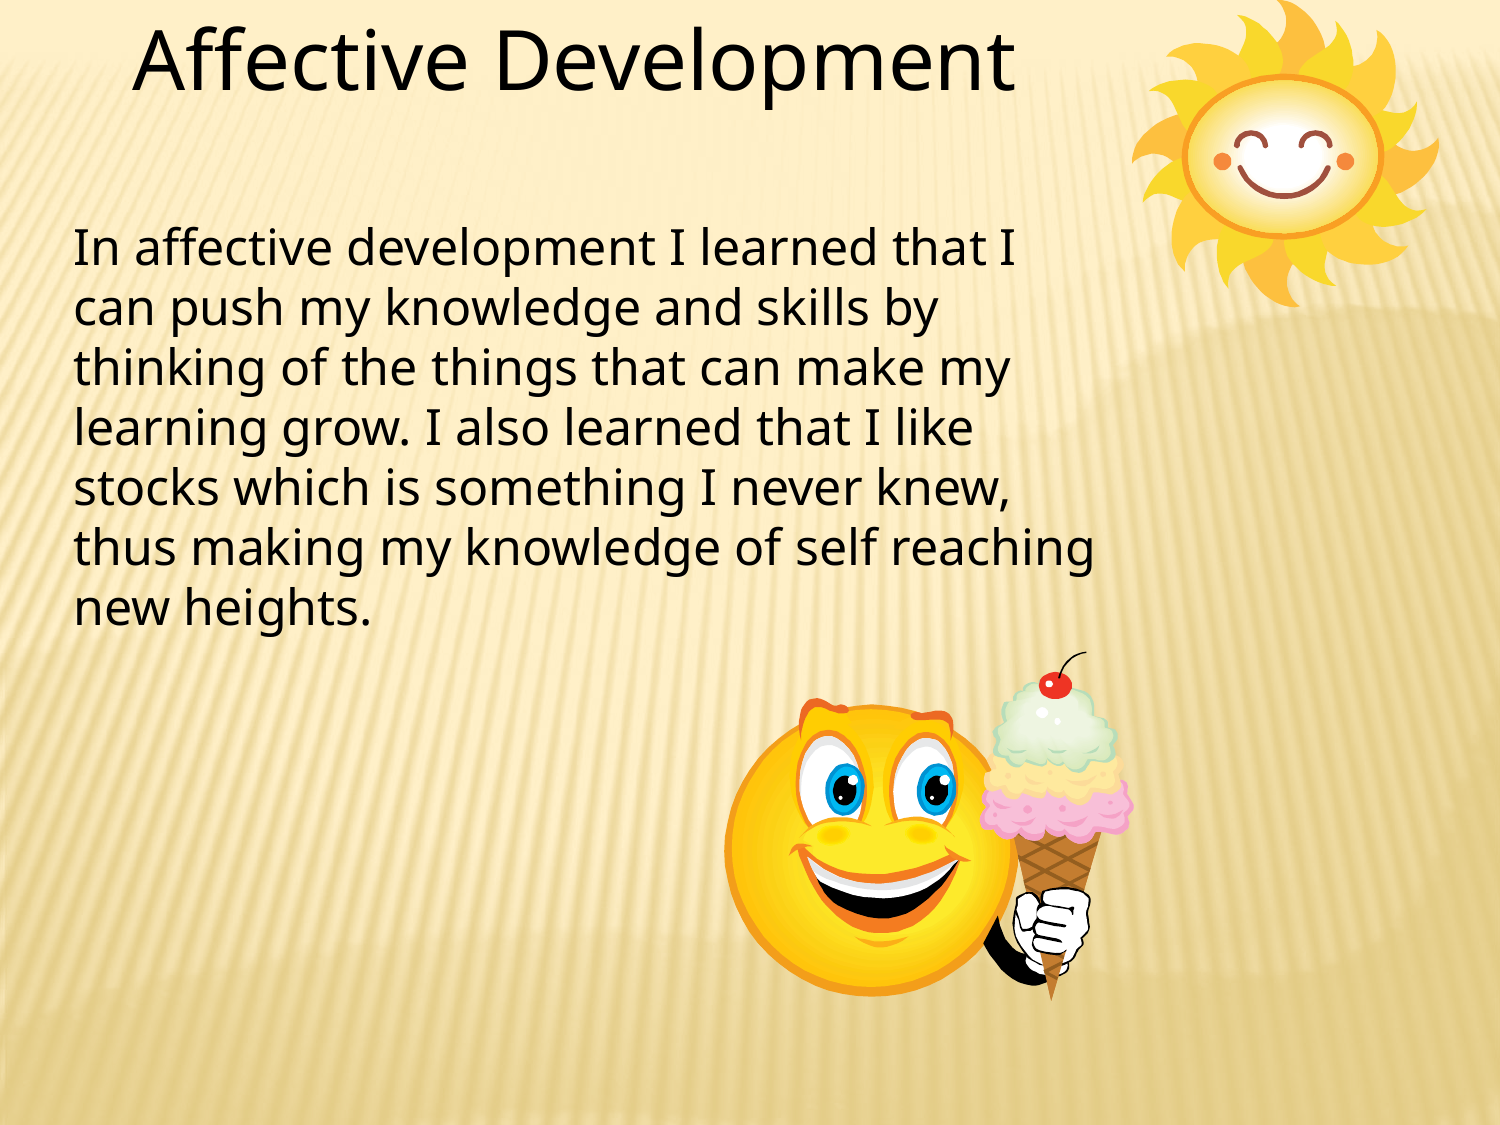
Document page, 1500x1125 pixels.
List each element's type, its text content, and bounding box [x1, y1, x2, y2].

picture [723, 651, 1134, 1002]
text_box In affective development I learned that I can push my knowledge and skills by thinking of the things that can make my learning grow. I also learned that I like stocks which is something I never knew, thus making my knowledge of self reaching new heights. [58, 208, 1123, 644]
text_box Affective Development [0, 0, 1129, 115]
picture [1131, 0, 1440, 308]
